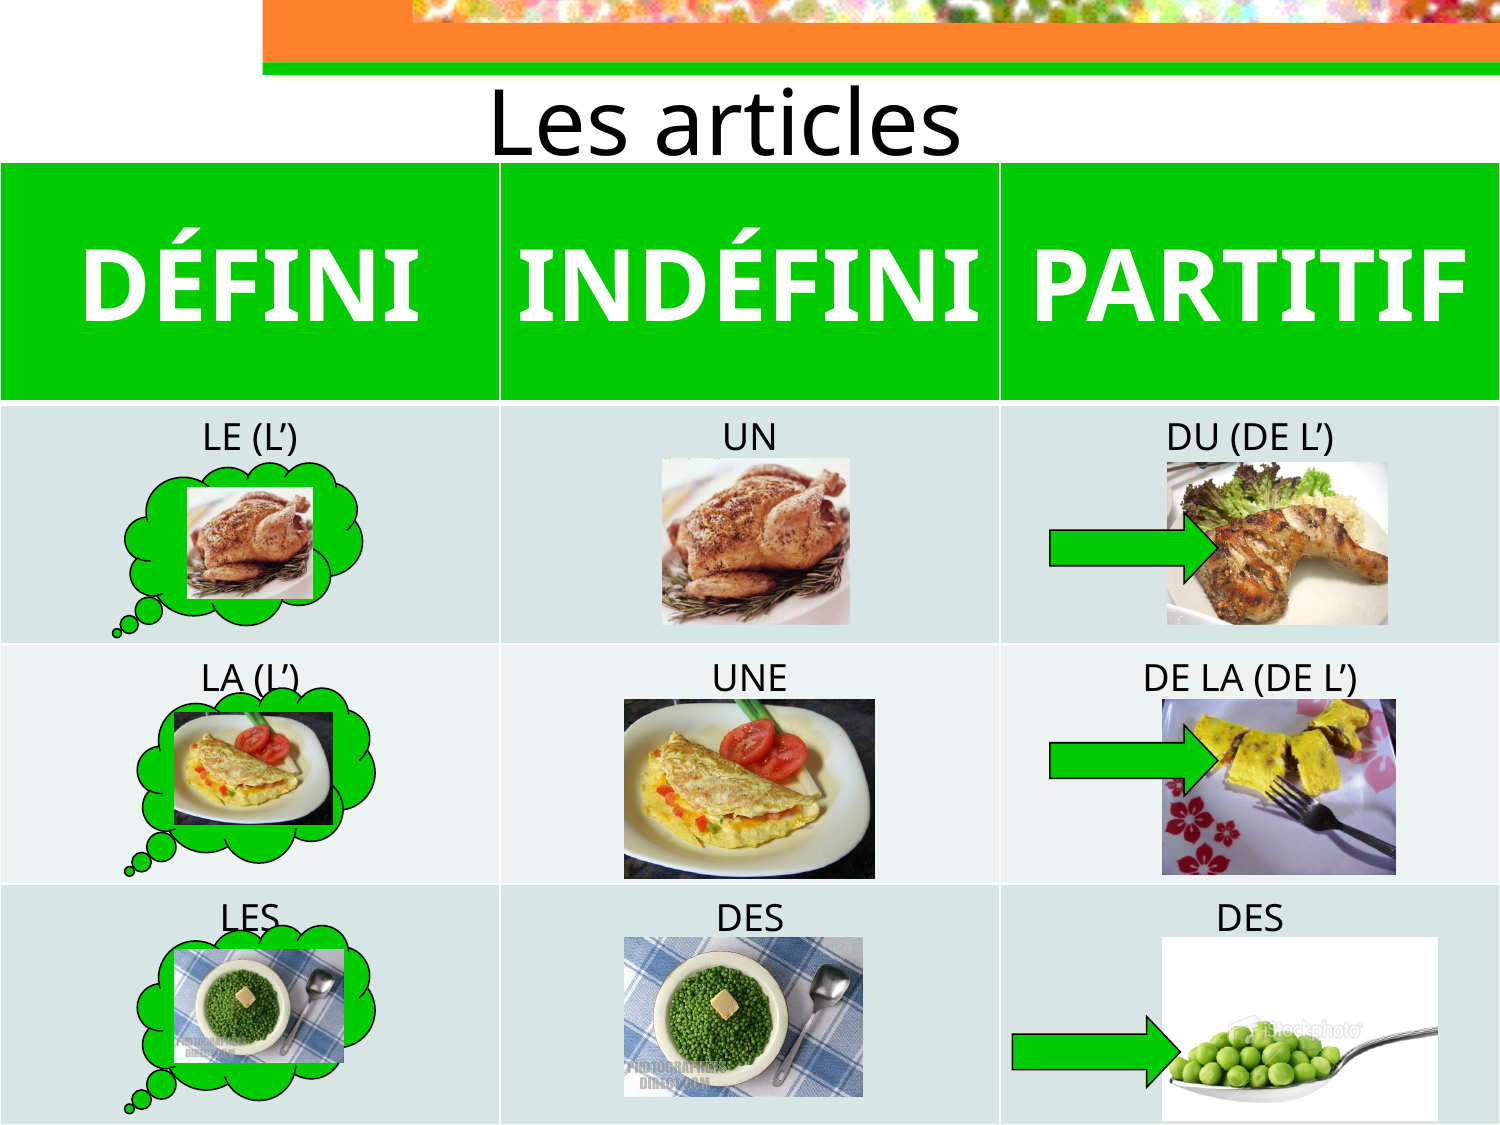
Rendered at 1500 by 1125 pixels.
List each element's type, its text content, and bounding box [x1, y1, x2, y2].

title Les articles [87, 24, 1363, 162]
text_box [112, 462, 363, 638]
picture [624, 699, 876, 879]
text_box [1049, 742, 1157, 779]
picture [662, 458, 851, 626]
table_cell LA (L’) [1, 645, 499, 883]
picture [174, 949, 344, 1063]
text_box [1049, 530, 1162, 566]
table_cell DU (DE L’) [1001, 406, 1499, 643]
picture [1167, 462, 1388, 626]
text_box [124, 688, 376, 877]
table_cell DE LA (DE L’) [1001, 645, 1499, 883]
text_box [124, 925, 376, 1114]
text_box [1012, 1016, 1157, 1088]
table_cell LE (L’) [1, 406, 499, 643]
picture [412, 0, 1500, 23]
picture [1162, 937, 1438, 1121]
table_header PARTITIF [1001, 163, 1499, 400]
table_header INDÉFINI [501, 163, 999, 400]
picture [624, 937, 863, 1097]
table_cell DES [501, 885, 999, 1124]
table_cell DES [1001, 885, 1499, 1124]
table_cell LES [1, 885, 499, 1124]
table_cell UNE [501, 645, 999, 883]
picture [187, 487, 313, 599]
table_cell UN [501, 406, 999, 643]
picture [174, 712, 333, 826]
table_header DÉFINI [1, 163, 499, 400]
picture [1162, 699, 1397, 876]
